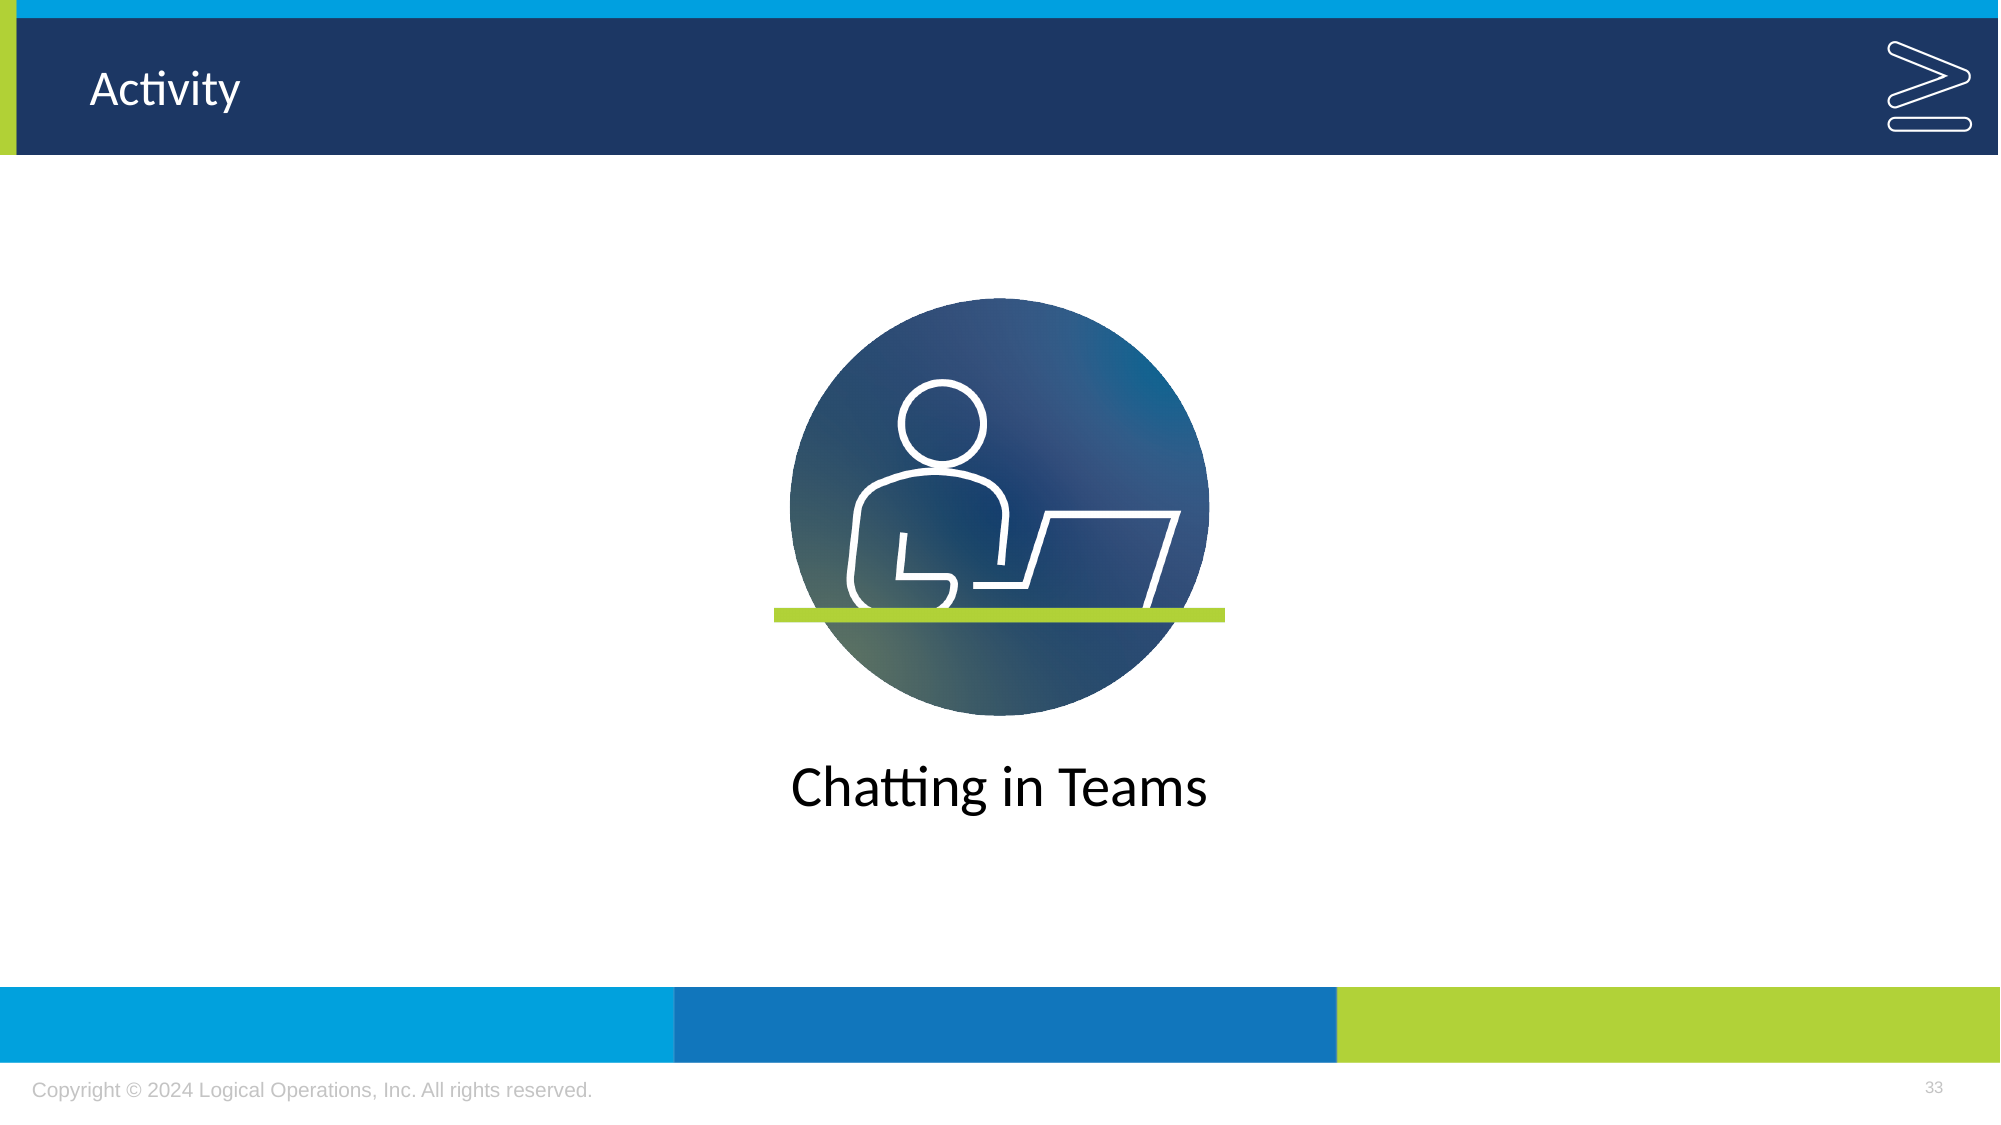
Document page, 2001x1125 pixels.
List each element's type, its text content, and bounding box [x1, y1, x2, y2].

slide_number 33 [1491, 1057, 1959, 1118]
picture [774, 298, 1225, 716]
picture [674, 987, 2000, 1063]
list Chatting in Teams [125, 740, 1875, 841]
picture [0, 0, 1998, 155]
